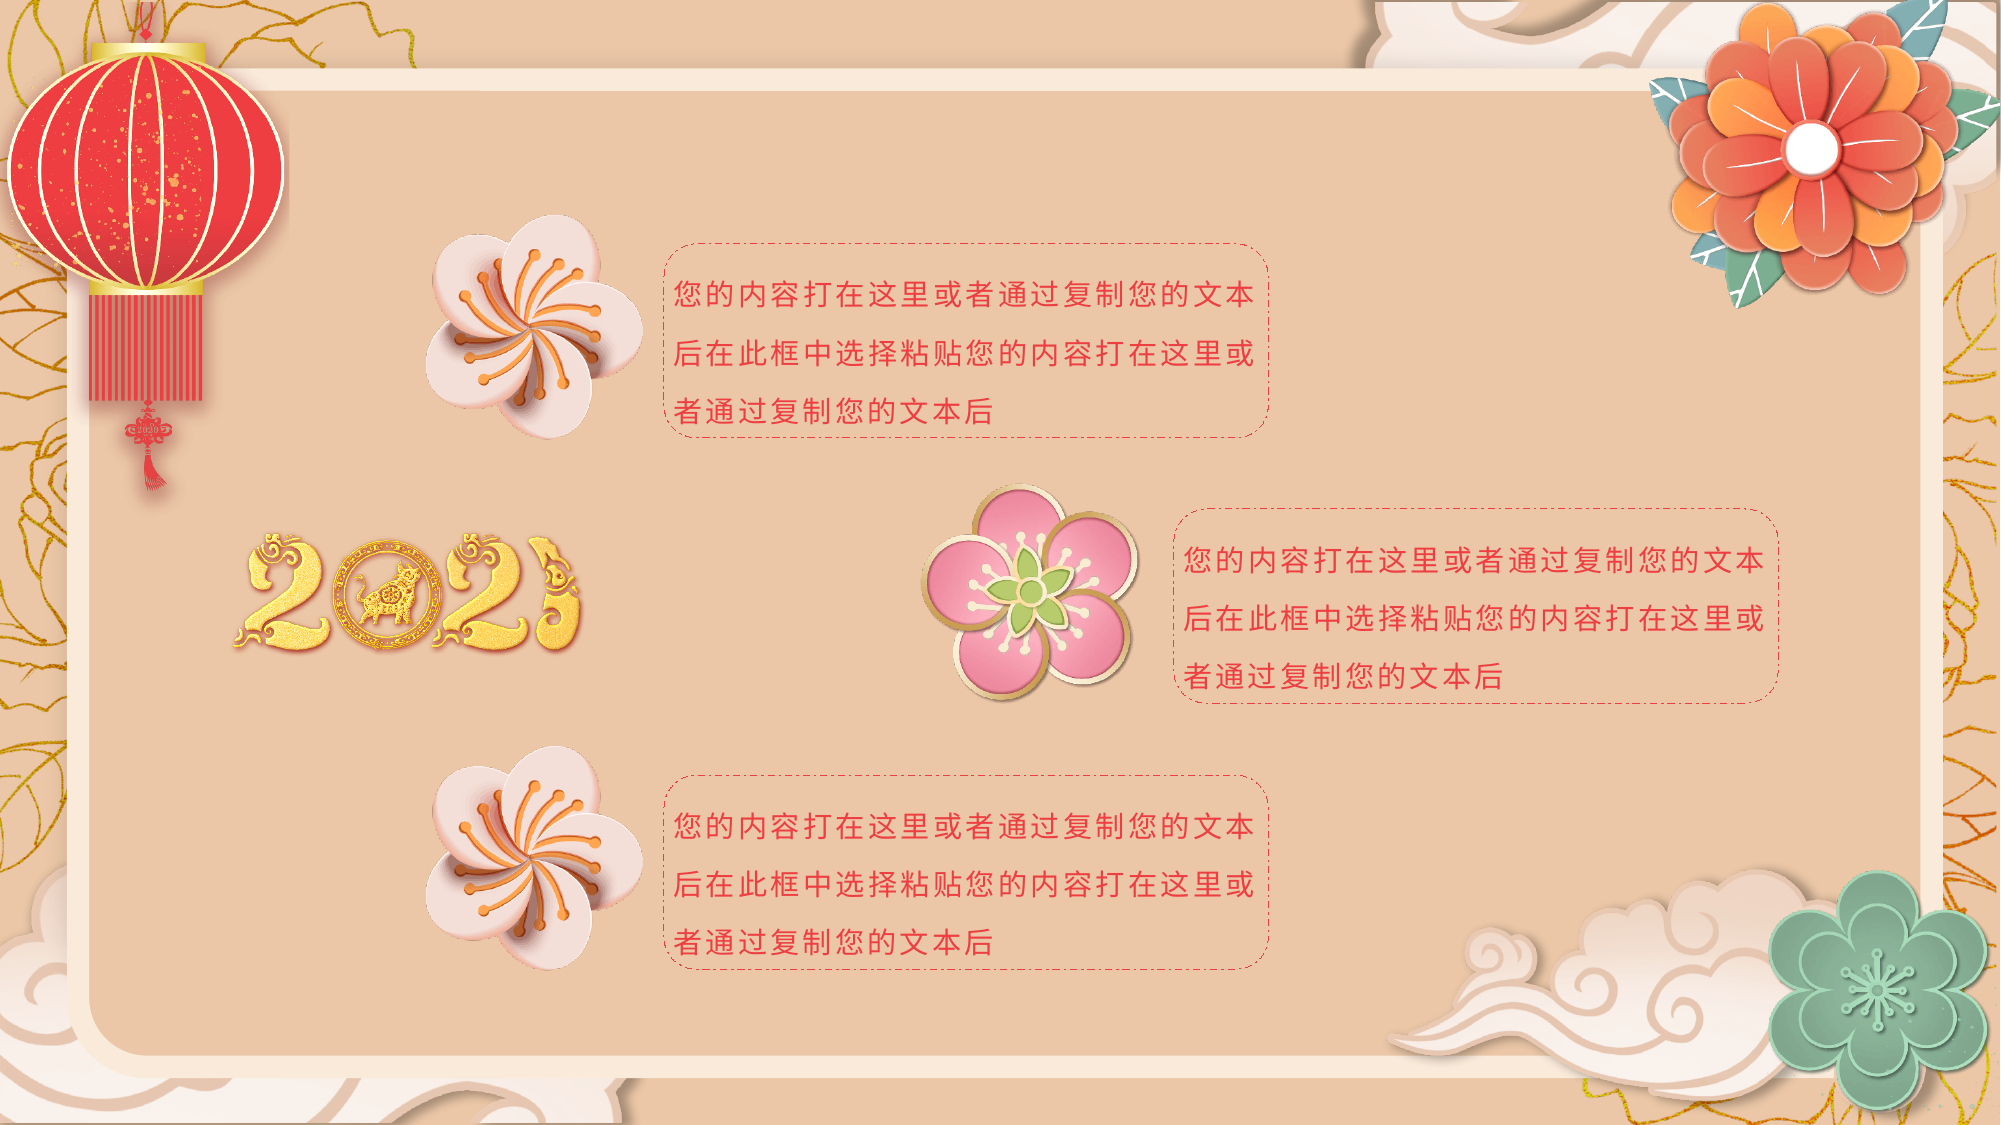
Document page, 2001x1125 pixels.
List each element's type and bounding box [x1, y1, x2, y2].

text_box [390, 746, 1269, 1027]
picture [0, 0, 740, 993]
picture [1611, 0, 2001, 857]
text_box [390, 215, 1269, 495]
text_box [905, 450, 1779, 737]
picture [1258, 1115, 1997, 1125]
